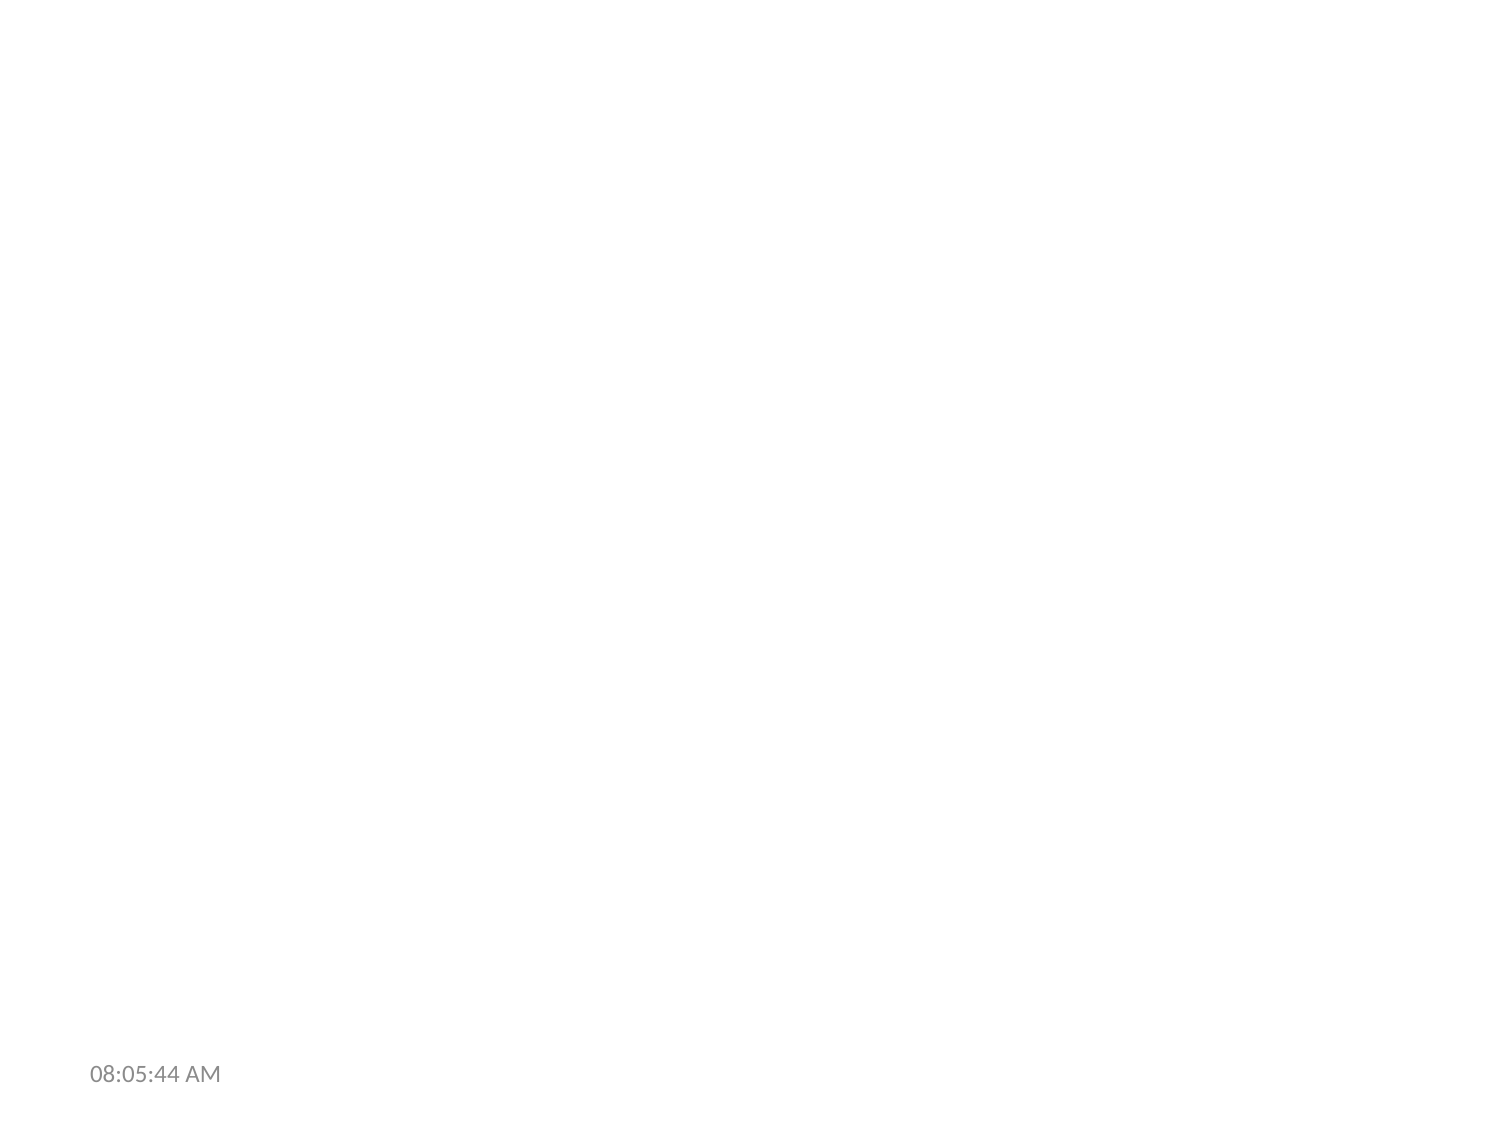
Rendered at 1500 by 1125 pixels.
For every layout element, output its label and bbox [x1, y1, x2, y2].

slide_number [75, 1042, 425, 1103]
